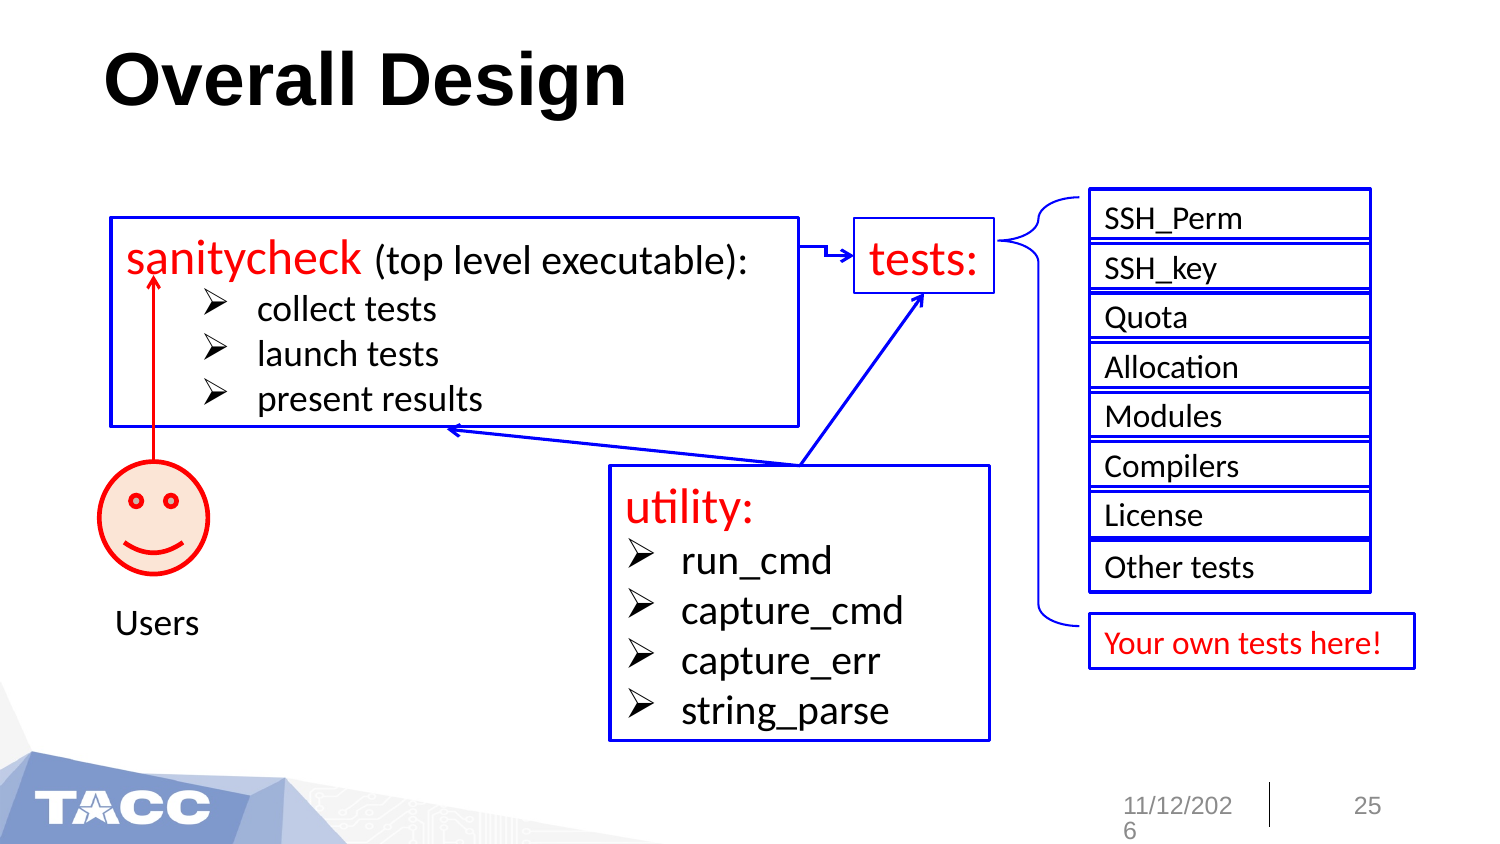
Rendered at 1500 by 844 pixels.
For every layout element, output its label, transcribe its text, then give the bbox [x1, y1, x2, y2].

text_box tests: [854, 218, 994, 294]
text_box Allocation [1089, 343, 1371, 387]
text_box Users [100, 590, 215, 651]
title Overall Design [88, 0, 1383, 164]
text_box Compilers [1089, 436, 1371, 486]
picture [0, 0, 1500, 844]
text_box SSH_key [1089, 238, 1371, 288]
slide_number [1108, 782, 1255, 827]
text_box [98, 460, 209, 576]
text_box utility: run_cmd capture_cmd capture_err string_parse [610, 465, 990, 741]
text_box [997, 196, 1080, 628]
text_box License [1089, 486, 1371, 537]
text_box Other tests [1089, 537, 1371, 592]
text_box Quota [1089, 288, 1371, 343]
text_box SSH_Perm [1089, 188, 1371, 238]
text_box Modules [1089, 387, 1371, 436]
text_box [798, 246, 853, 257]
text_box Your own tests here! [1089, 613, 1415, 669]
slide_number 25 [1284, 782, 1397, 827]
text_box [799, 294, 925, 466]
text_box sanitycheck (top level executable): collect tests launch tests present results [111, 217, 799, 427]
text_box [446, 429, 800, 466]
